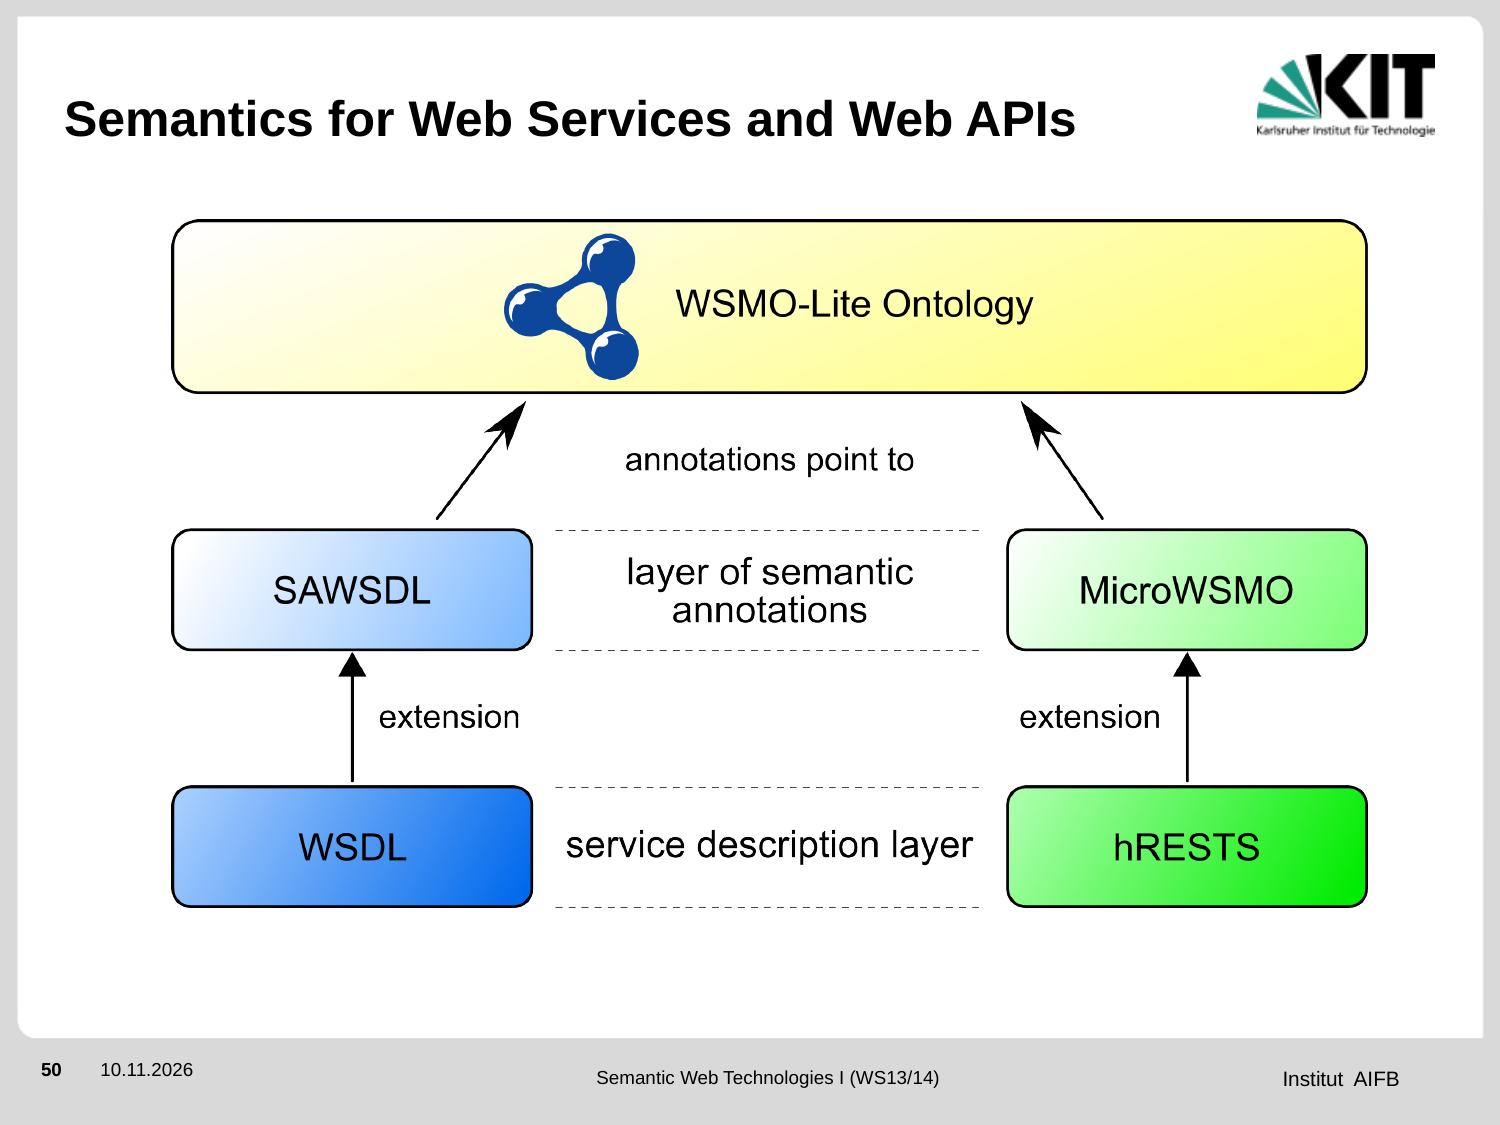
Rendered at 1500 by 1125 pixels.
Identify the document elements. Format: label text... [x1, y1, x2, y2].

picture [0, 0, 1500, 1125]
title Semantics for Web Services and Web APIs [64, 54, 1198, 147]
